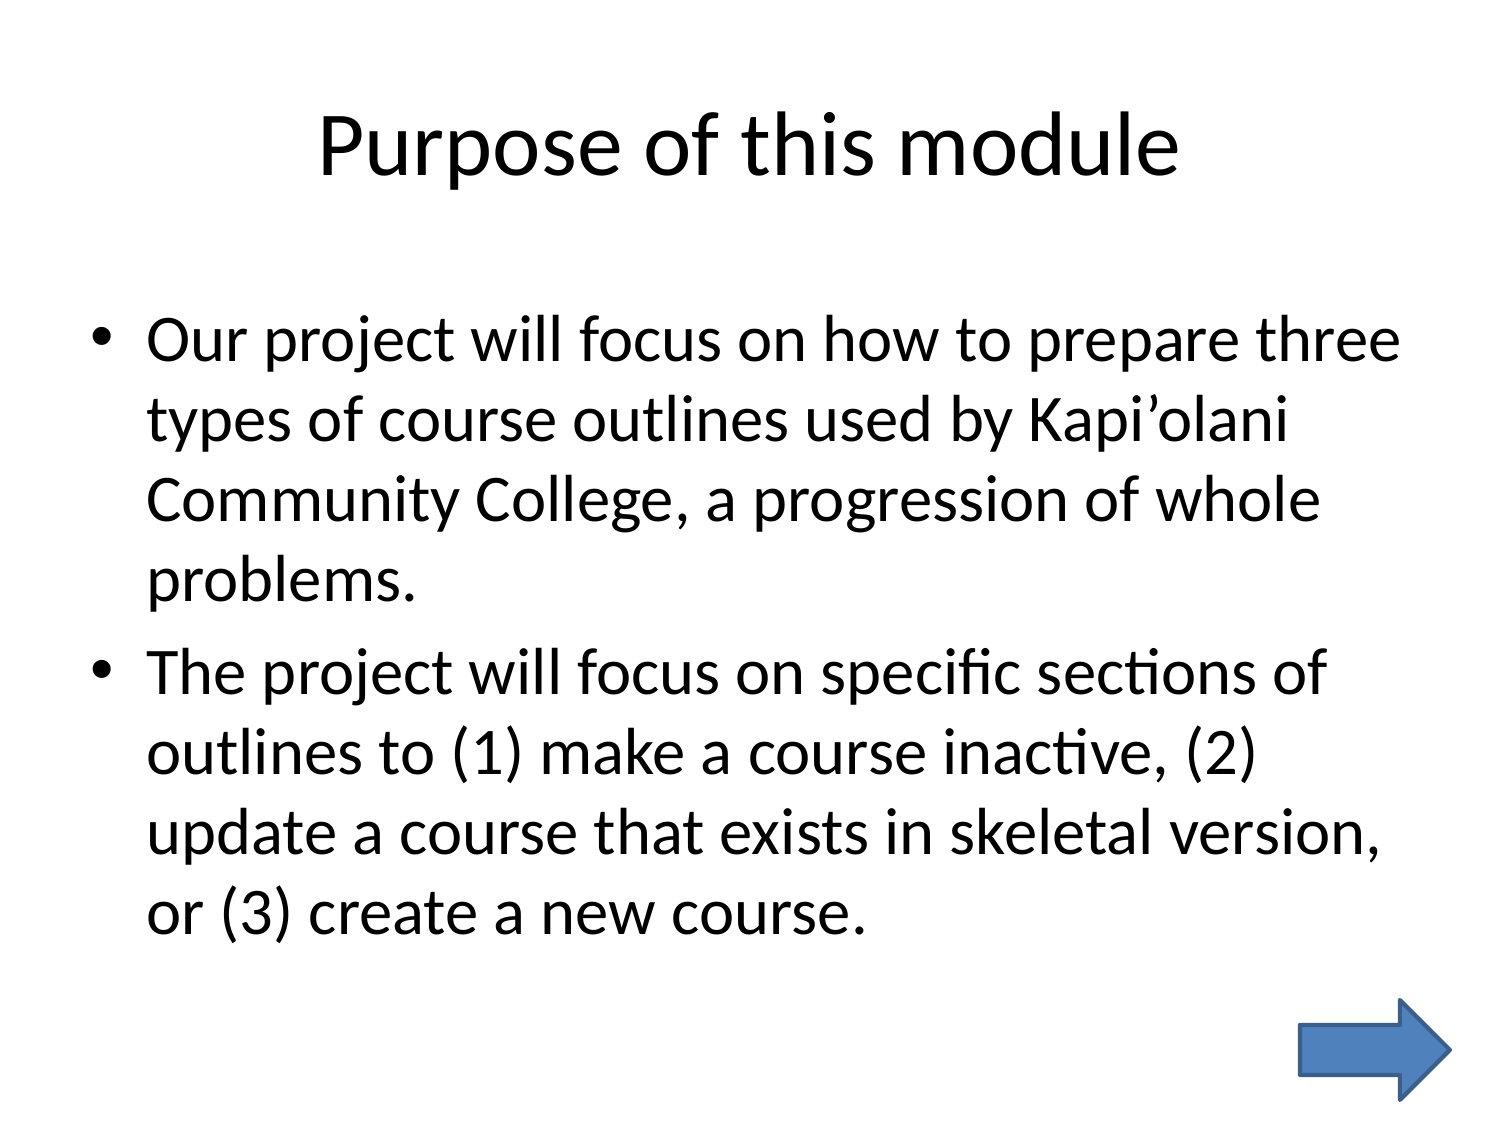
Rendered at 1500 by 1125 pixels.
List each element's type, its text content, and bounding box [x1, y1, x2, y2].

text_box [1297, 998, 1453, 1102]
title Purpose of this module [75, 45, 1425, 233]
list Our project will focus on how to prepare three types of course outlines used by Kapi’olani Community College, a progression of whole problems. The project will focus on specific sections of outlines to (1) make a course inactive, (2) update a course that exists in skeletal version, or (3) create a new course. [75, 287, 1425, 963]
